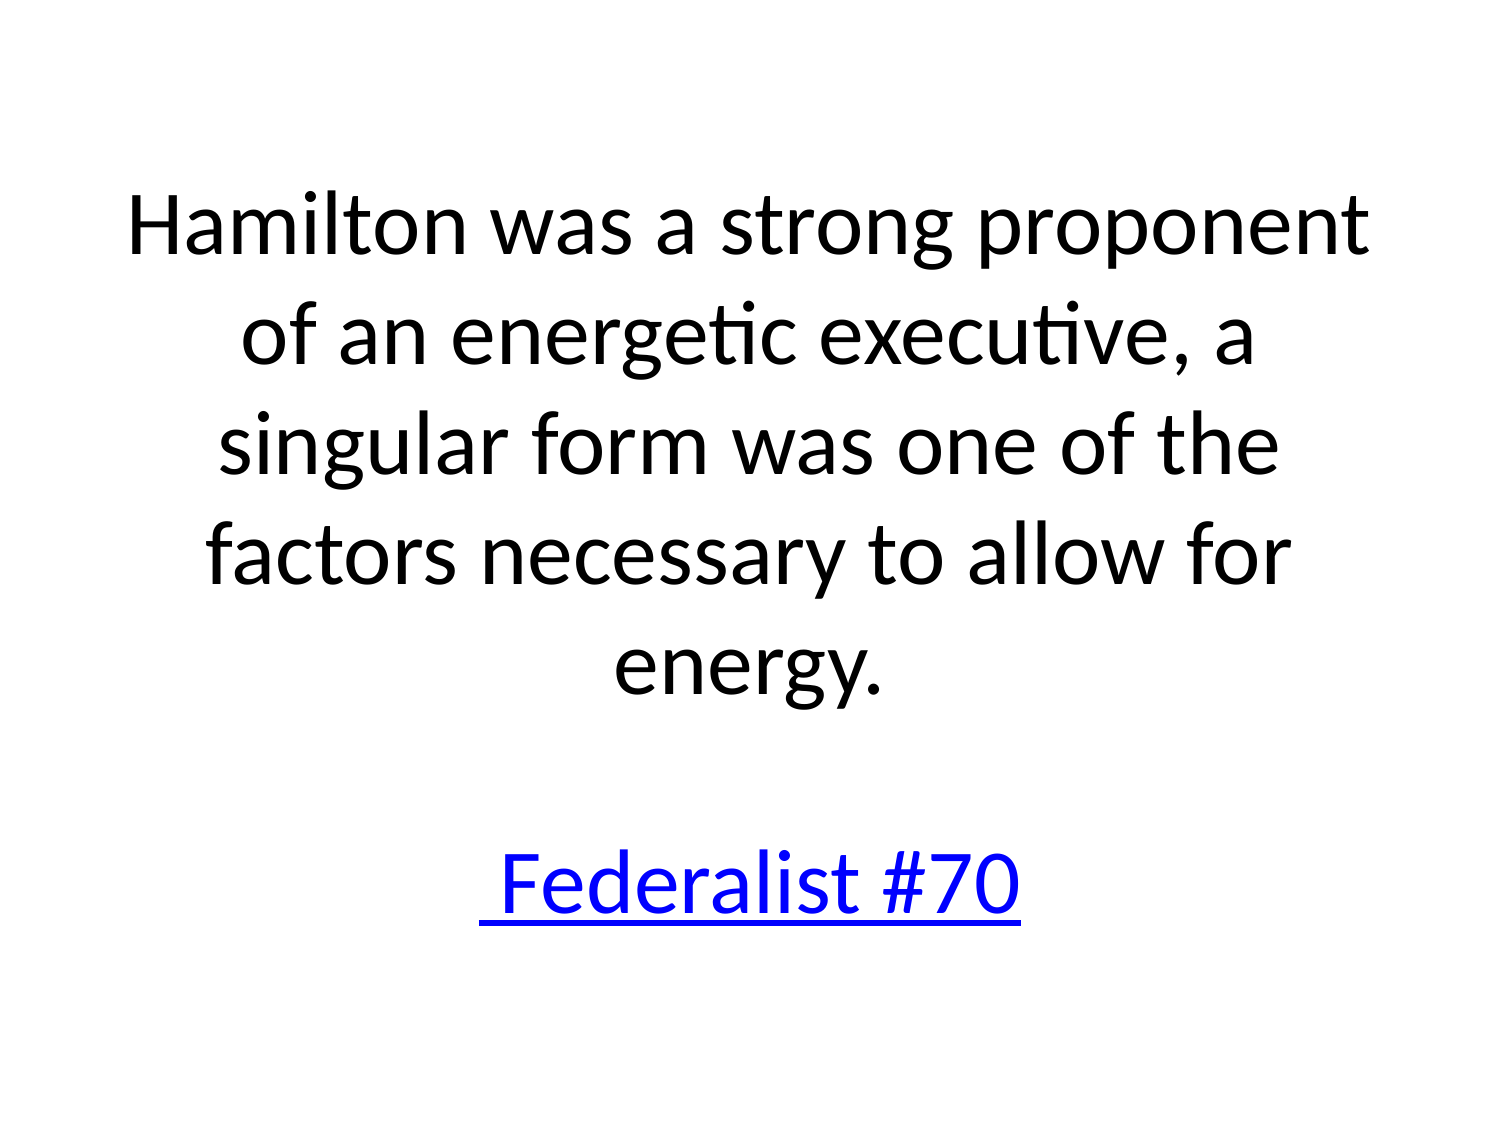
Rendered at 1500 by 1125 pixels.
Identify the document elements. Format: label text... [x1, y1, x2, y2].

title Hamilton was a strong proponent of an energetic executive, a singular form was one of the factors necessary to allow for energy. Federalist #70 [74, 44, 1426, 1051]
